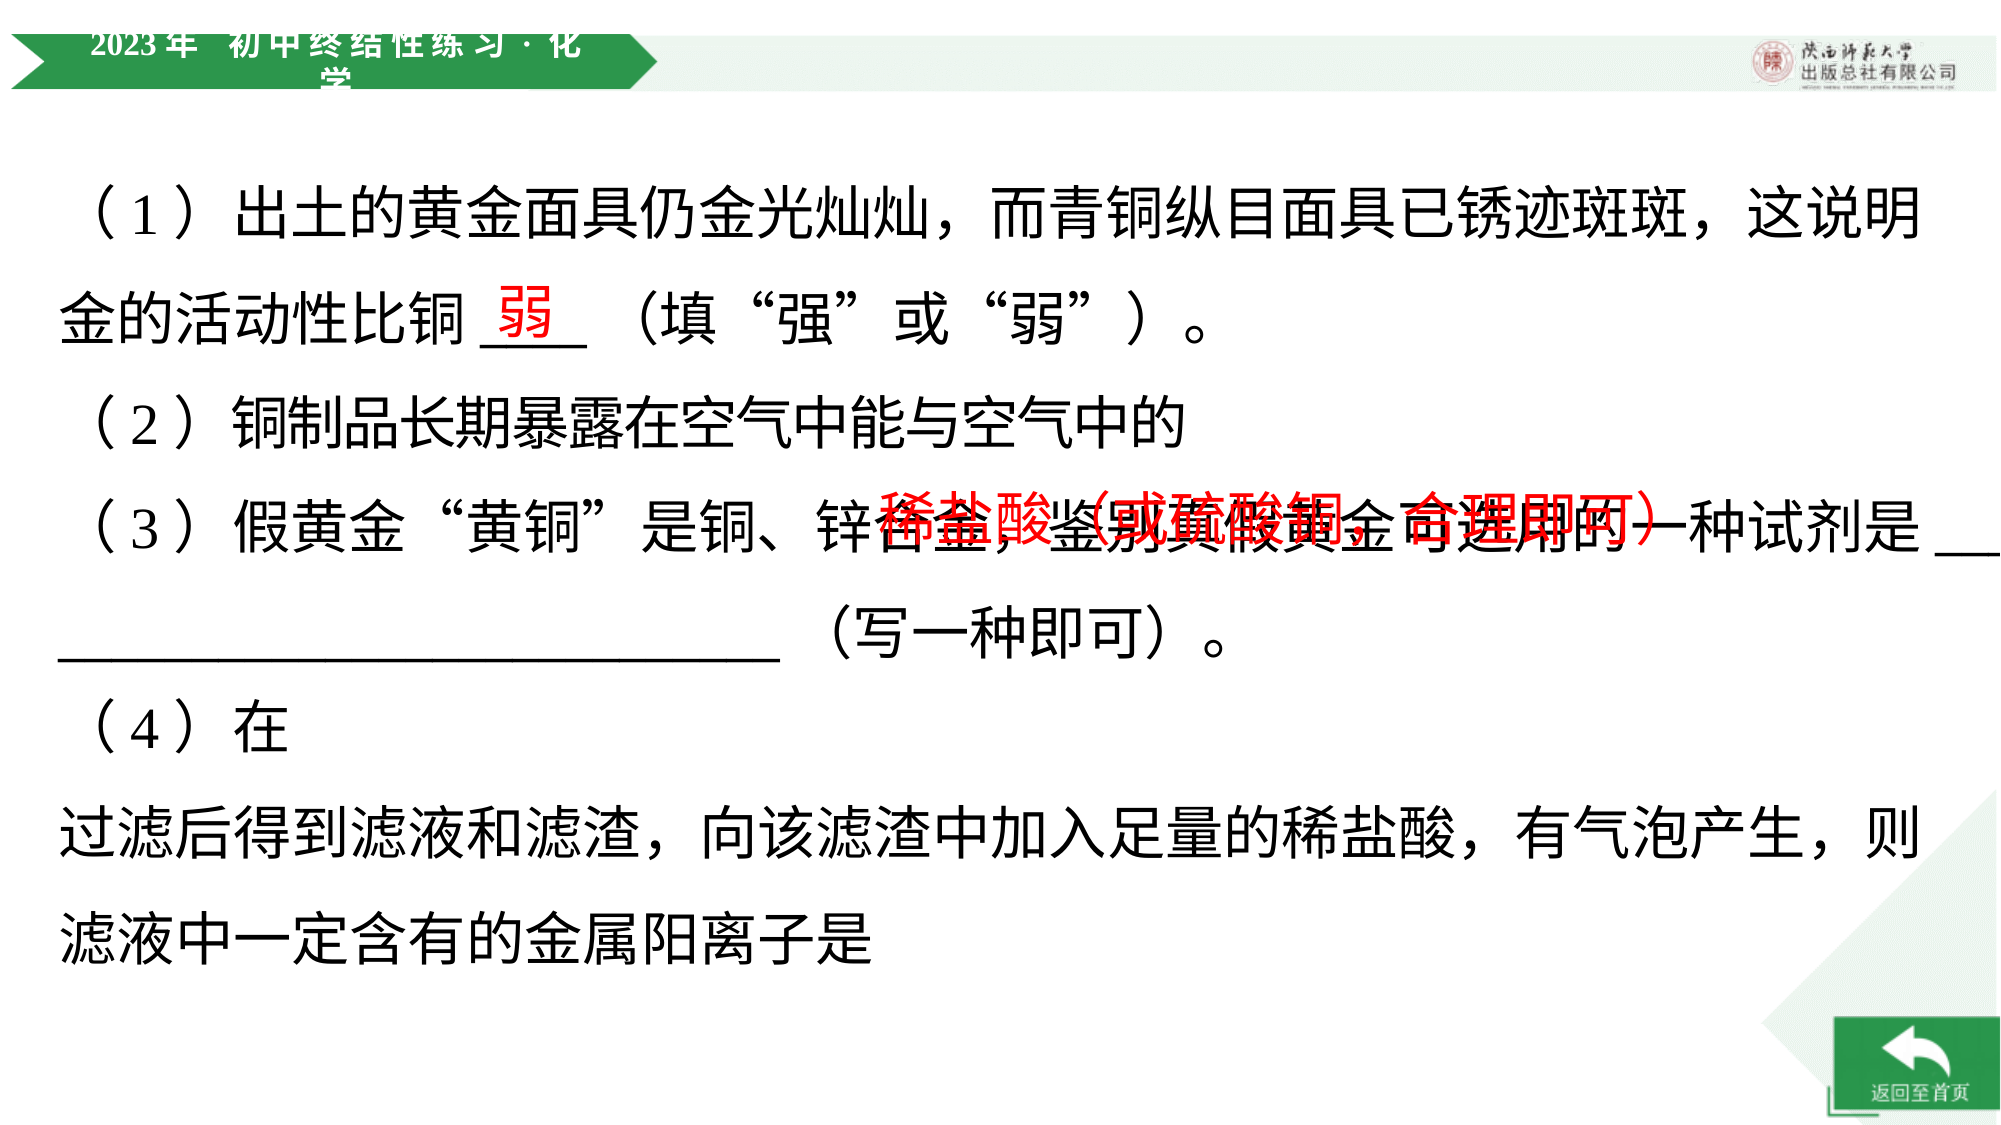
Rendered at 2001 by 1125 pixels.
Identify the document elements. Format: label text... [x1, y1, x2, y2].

text_box 稀盐酸（或硫酸铜，合理即可） [58, 447, 1941, 542]
text_box （3）假黄金“黄铜”是铜、锌合金，鉴别真假黄金可选用的一种试剂是___ ___________________________（写一种即可）。 [58, 542, 1941, 652]
picture [0, 0, 2001, 1125]
text_box （1）出土的黄金面具仍金光灿灿，而青铜纵目面具已锈迹斑斑，这说明 金的活动性比铜____（填“强”或“弱”）。 [58, 140, 1941, 338]
text_box 弱 [489, 238, 562, 333]
